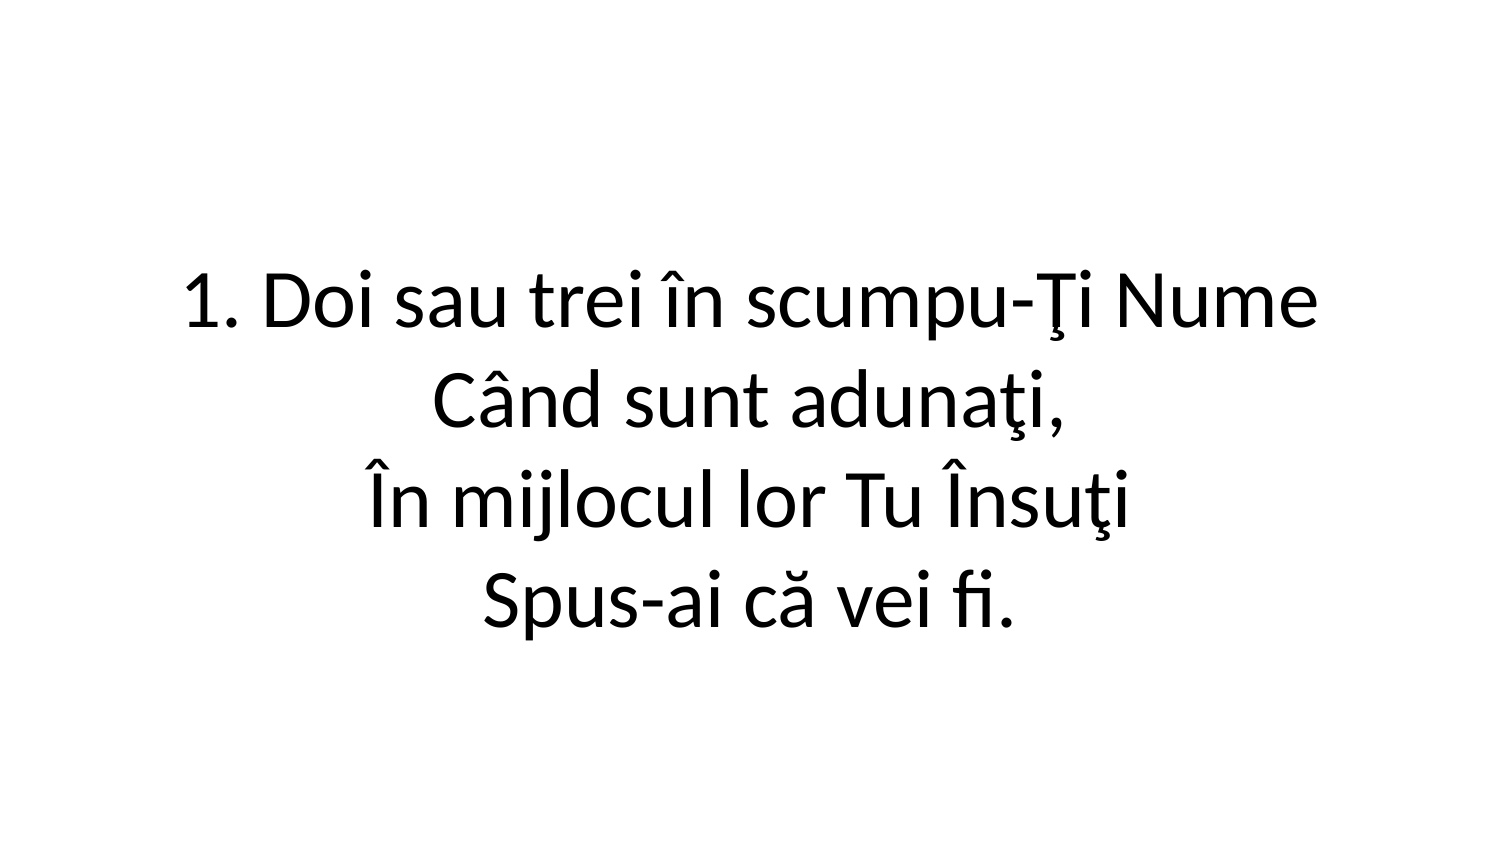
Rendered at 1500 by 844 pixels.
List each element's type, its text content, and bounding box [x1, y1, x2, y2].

text_box 1. Doi sau trei în scumpu-Ţi Nume Când sunt adunaţi, În mijlocul lor Tu Însuţi Spus-ai că vei fi. [164, 192, 1336, 652]
